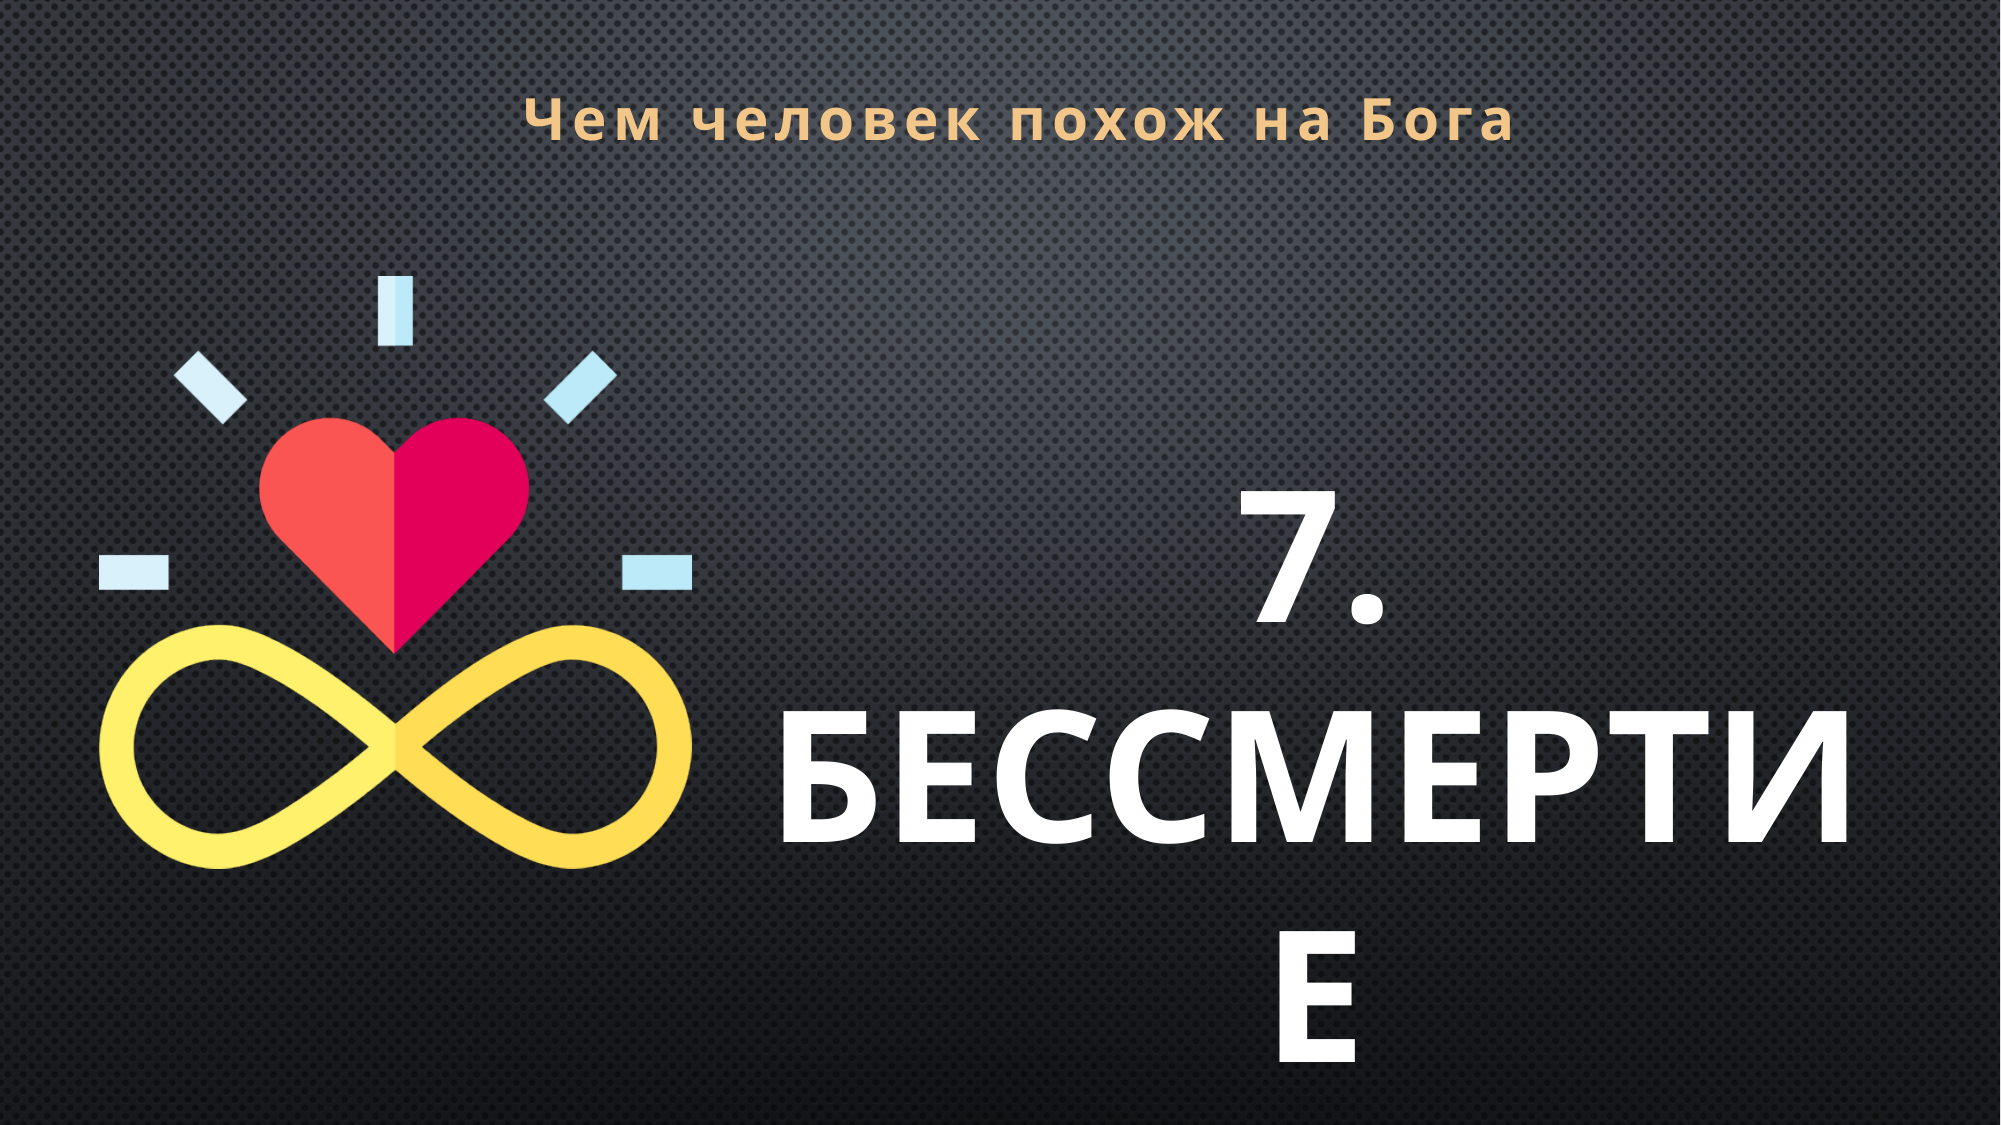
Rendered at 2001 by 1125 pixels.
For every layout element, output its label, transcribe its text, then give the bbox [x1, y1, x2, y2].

picture [98, 276, 692, 869]
subtitle 7. Бессмертие [726, 431, 1904, 686]
text_box Чем человек похож на Бога [395, 74, 1646, 160]
